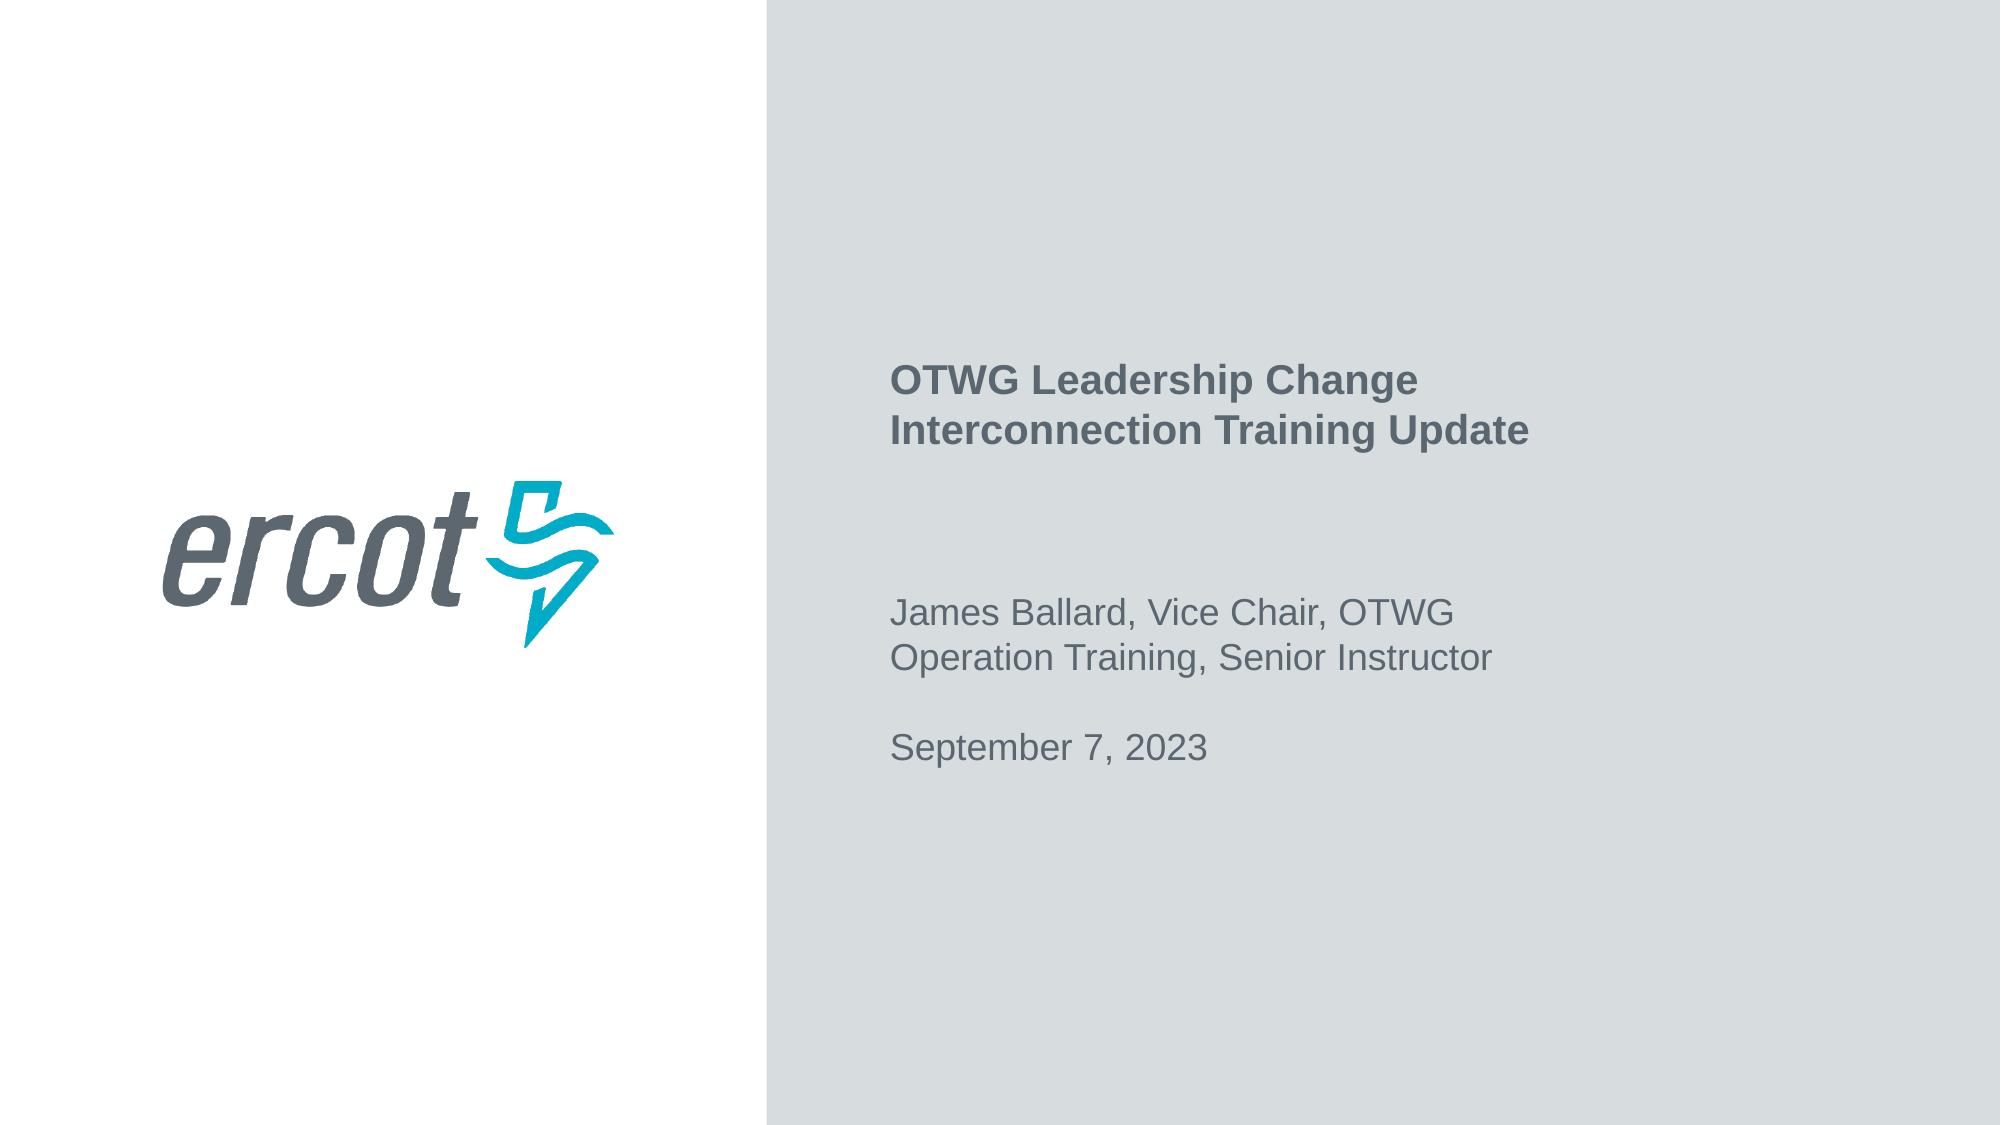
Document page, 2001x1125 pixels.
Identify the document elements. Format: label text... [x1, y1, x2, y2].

text_box OTWG Leadership Change Interconnection Training Update James Ballard, Vice Chair, OTWG Operation Training, Senior Instructor September 7, 2023 [875, 345, 1802, 776]
picture [153, 471, 622, 654]
